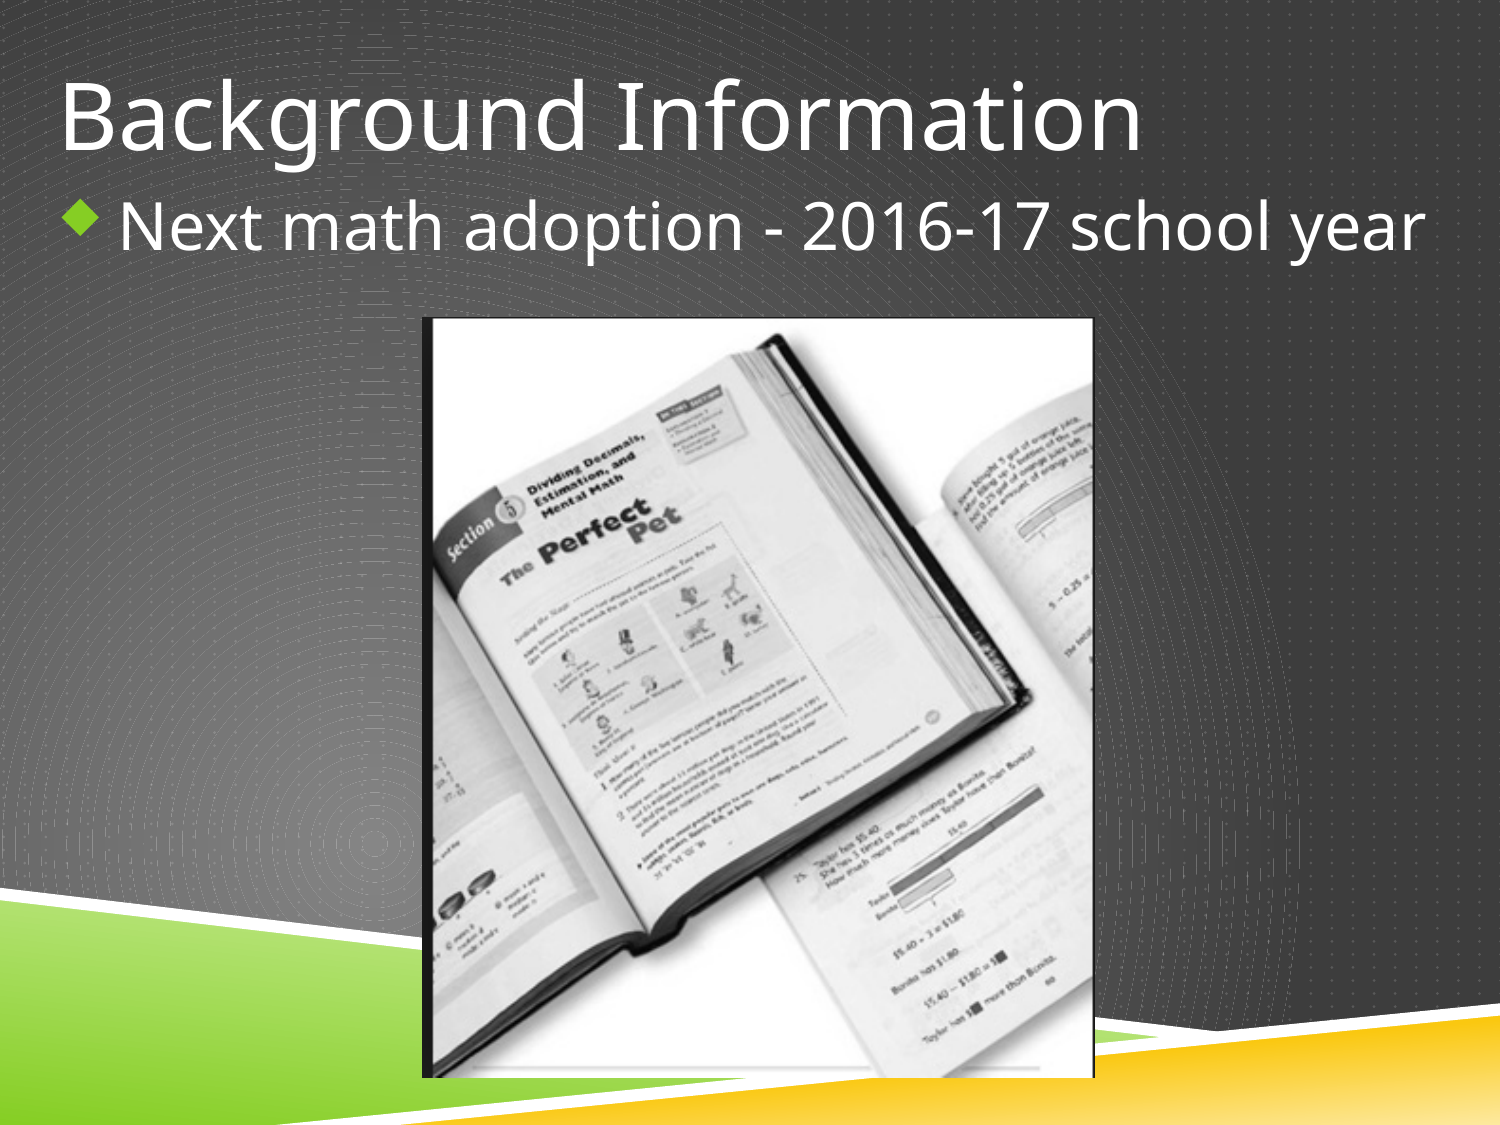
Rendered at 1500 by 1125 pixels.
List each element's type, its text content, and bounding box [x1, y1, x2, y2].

picture [421, 317, 1095, 1078]
list Background Information Next math adoption - 2016-17 school year [46, 49, 1461, 960]
